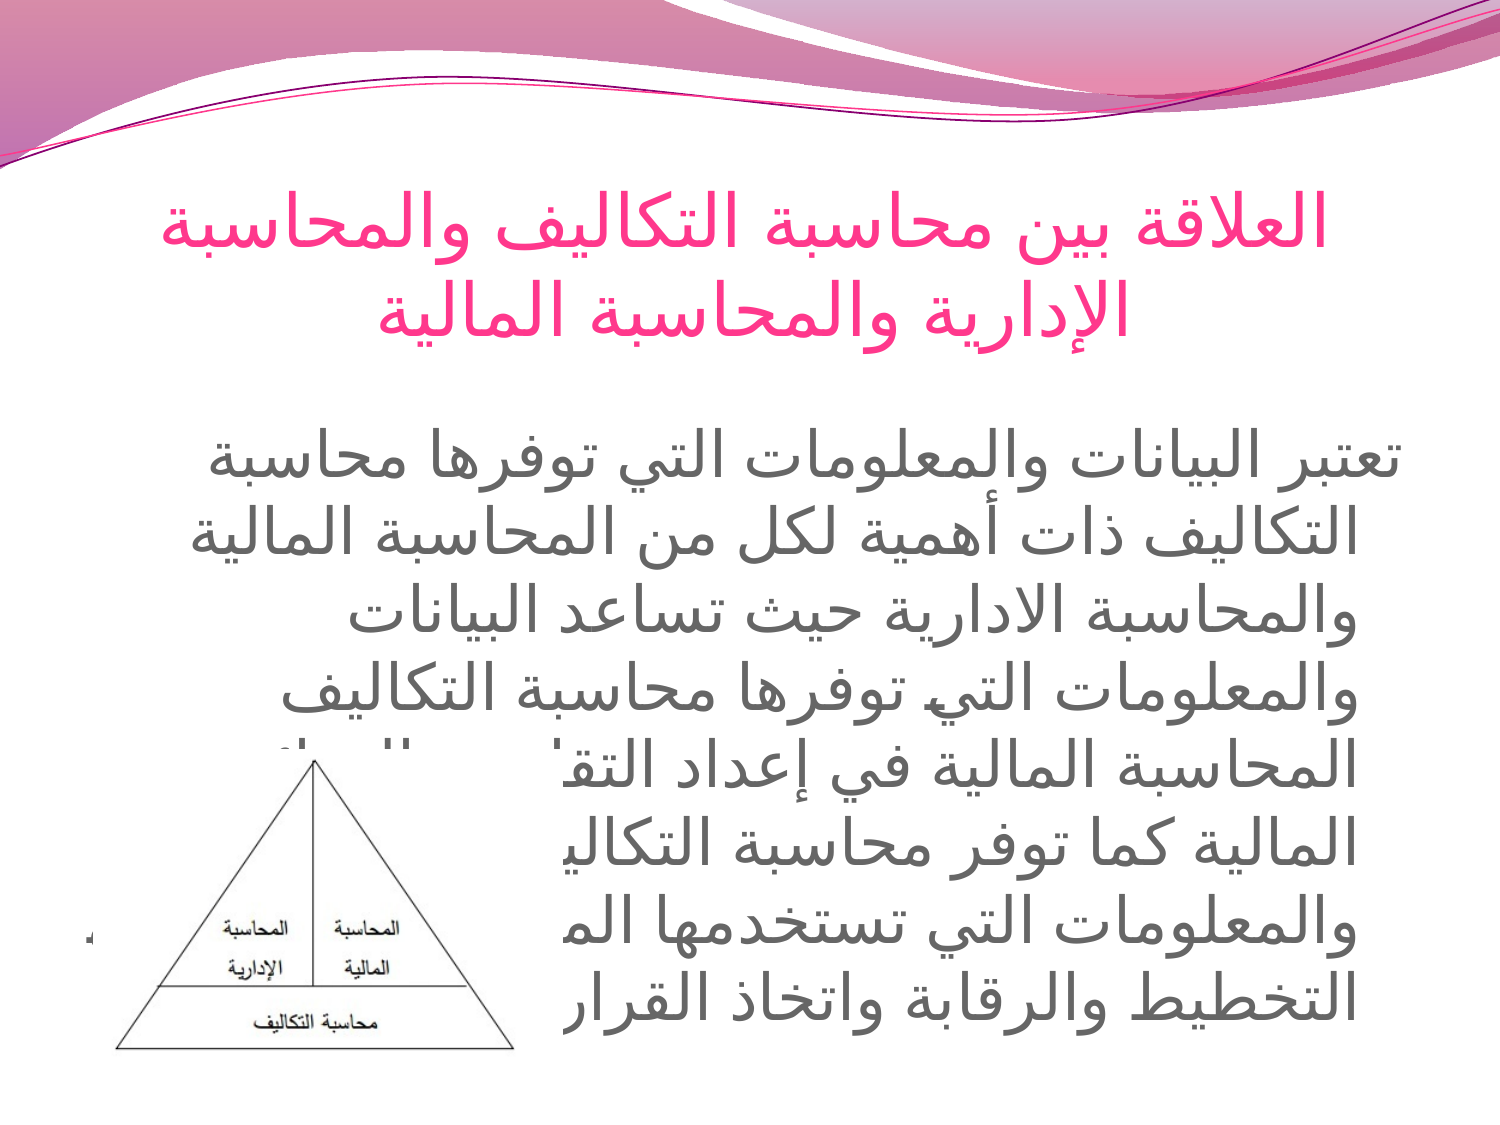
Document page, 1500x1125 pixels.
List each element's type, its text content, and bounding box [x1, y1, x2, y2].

list تعتبر البيانات والمعلومات التي توفرها محاسبة التكاليف ذات أهمية لكل من المحاسبة المالية والمحاسبة الادارية حيث تساعد البيانات والمعلومات التي توفرها محاسبة التكاليف المحاسبة المالية في إعداد التقارير والقوائم المالية كما توفر محاسبة التكاليف البيانات والمعلومات التي تستخدمها المحاسبة الادارية في التخطيط والرقابة واتخاذ القرارات وتقييم الاداء. [70, 404, 1421, 1055]
picture [93, 749, 564, 1091]
title العلاقة بين محاسبة التكاليف والمحاسبة الإدارية والمحاسبة المالية [70, 164, 1421, 352]
